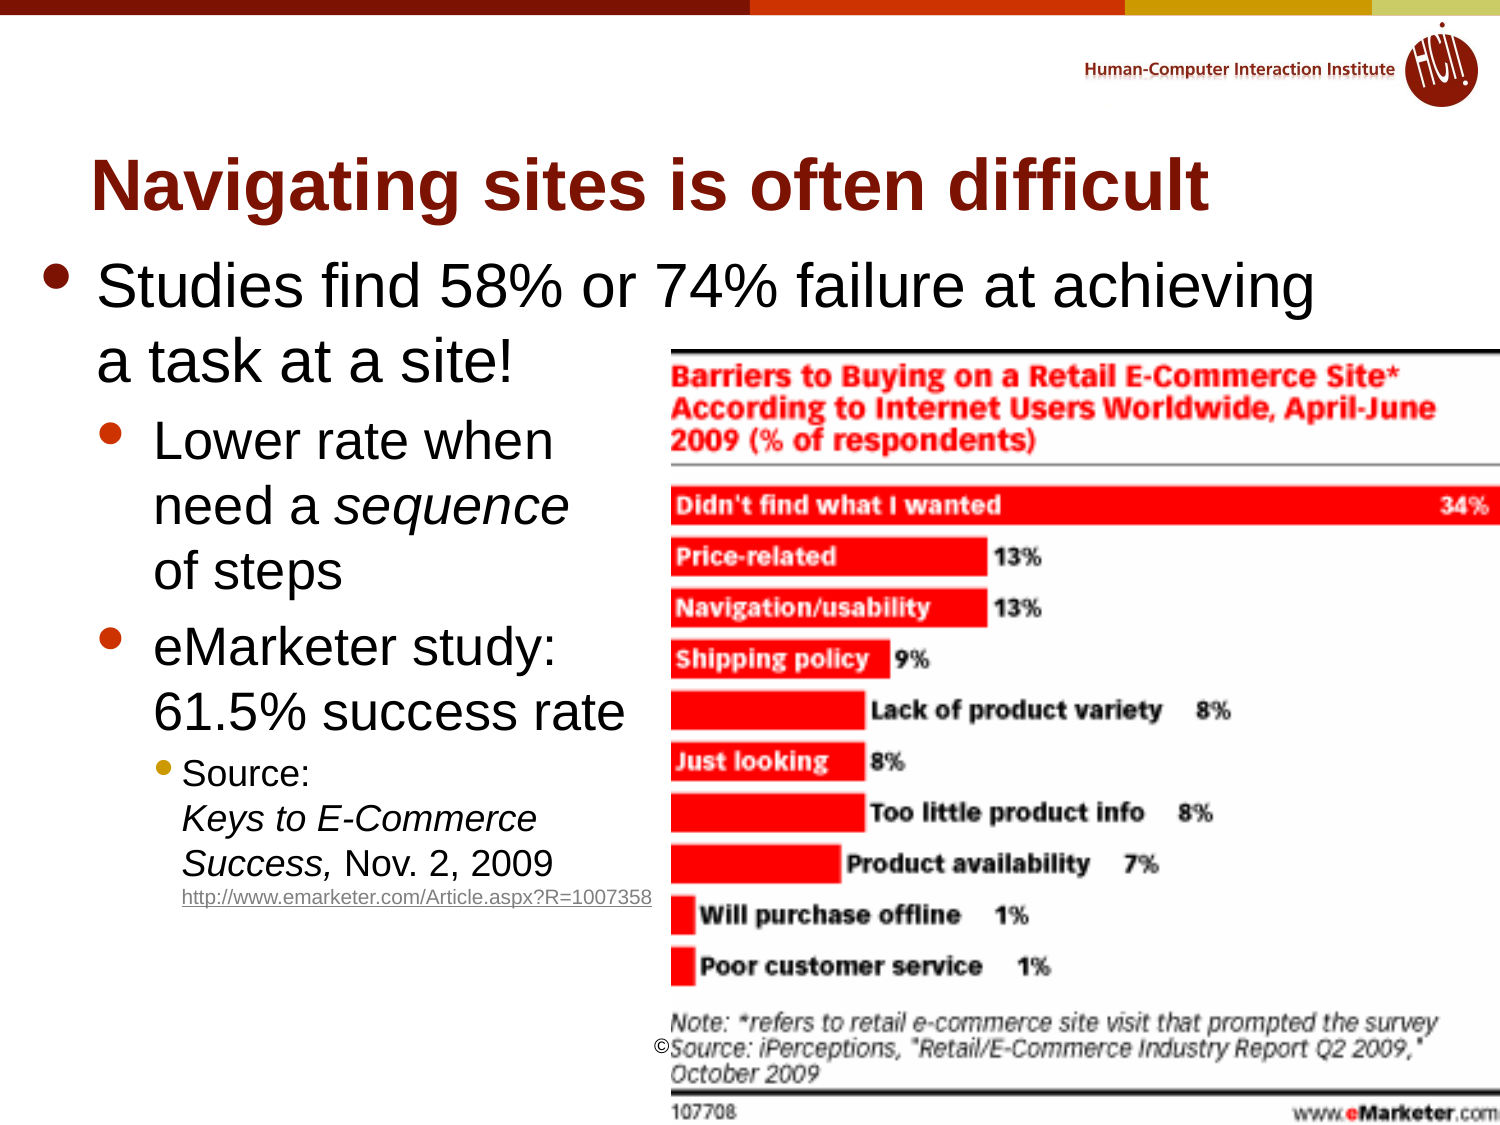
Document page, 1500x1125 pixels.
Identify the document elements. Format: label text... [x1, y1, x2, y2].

list Studies find 58% or 74% failure at achieving a task at a site! Lower rate when need a sequence of steps eMarketer study: 61.5% success rate Source: Keys to E-Commerce Success, Nov. 2, 2009 http://www.emarketer.com/Article.aspx?R=1007358 [24, 237, 1376, 962]
title Navigating sites is often difficult [74, 19, 1313, 233]
picture [1313, 22, 1478, 107]
picture [671, 349, 1500, 1125]
footer © 2018 - Brad Myers [512, 1024, 665, 1101]
